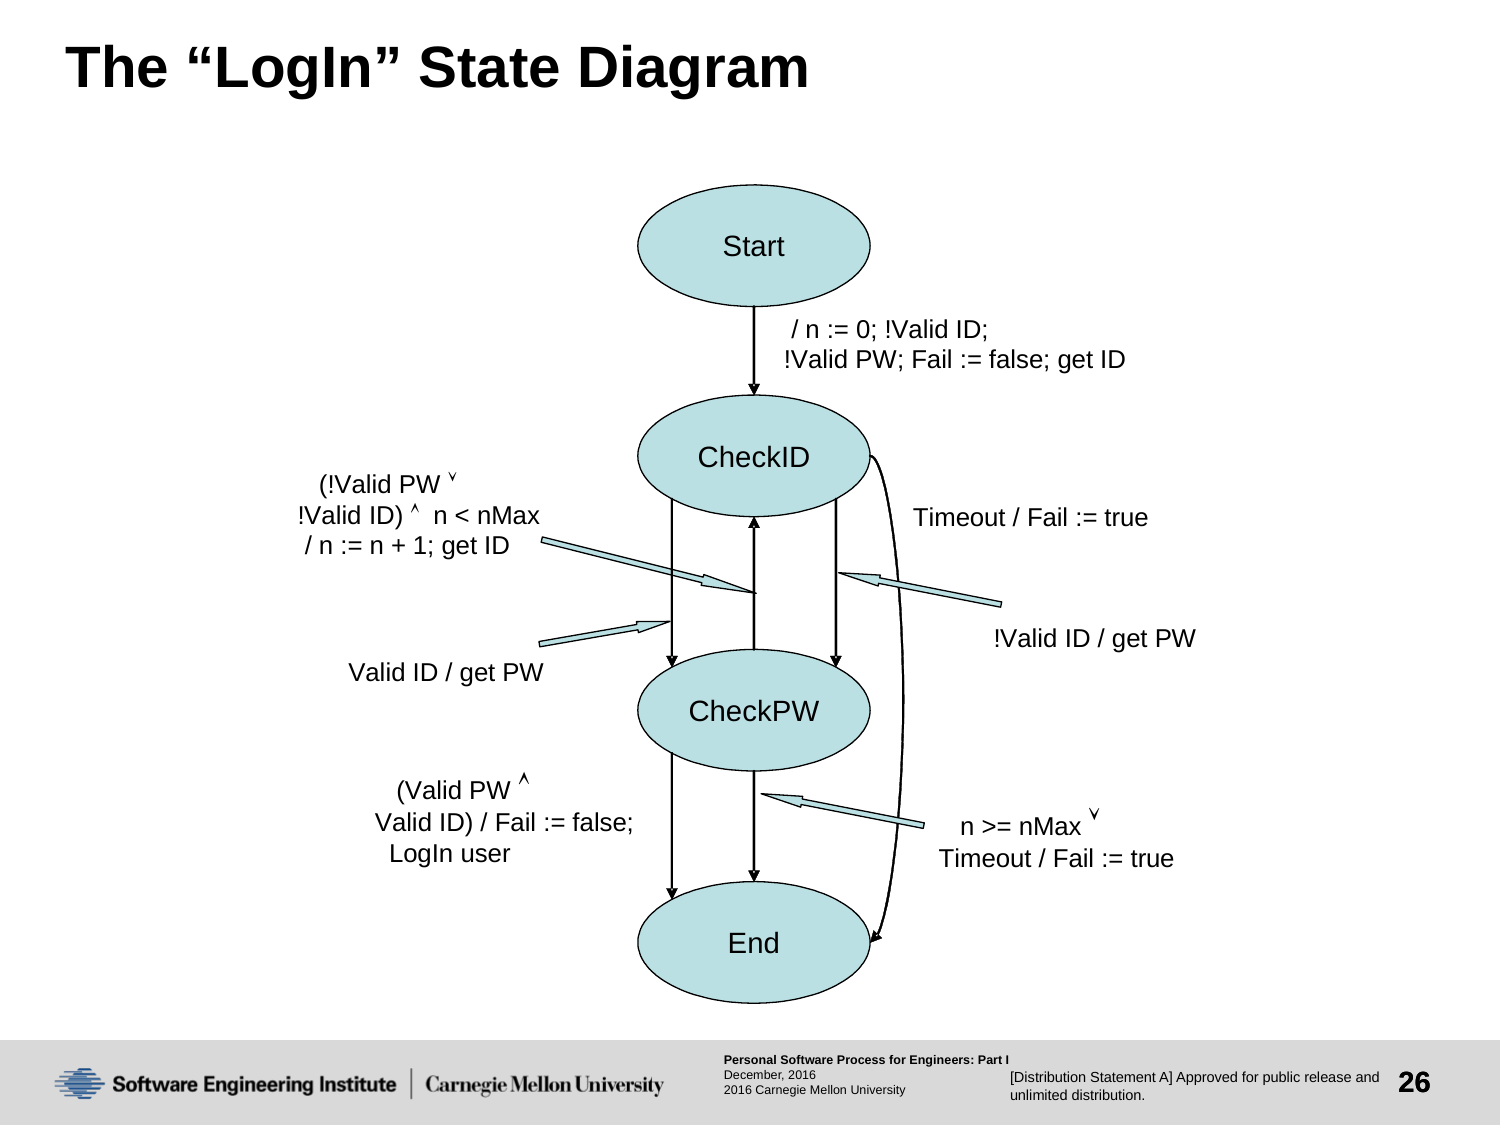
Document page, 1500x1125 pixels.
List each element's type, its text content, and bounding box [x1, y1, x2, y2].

picture [46, 1061, 673, 1104]
picture [284, 184, 1213, 1006]
title The “LogIn” State Diagram [65, 37, 1313, 148]
